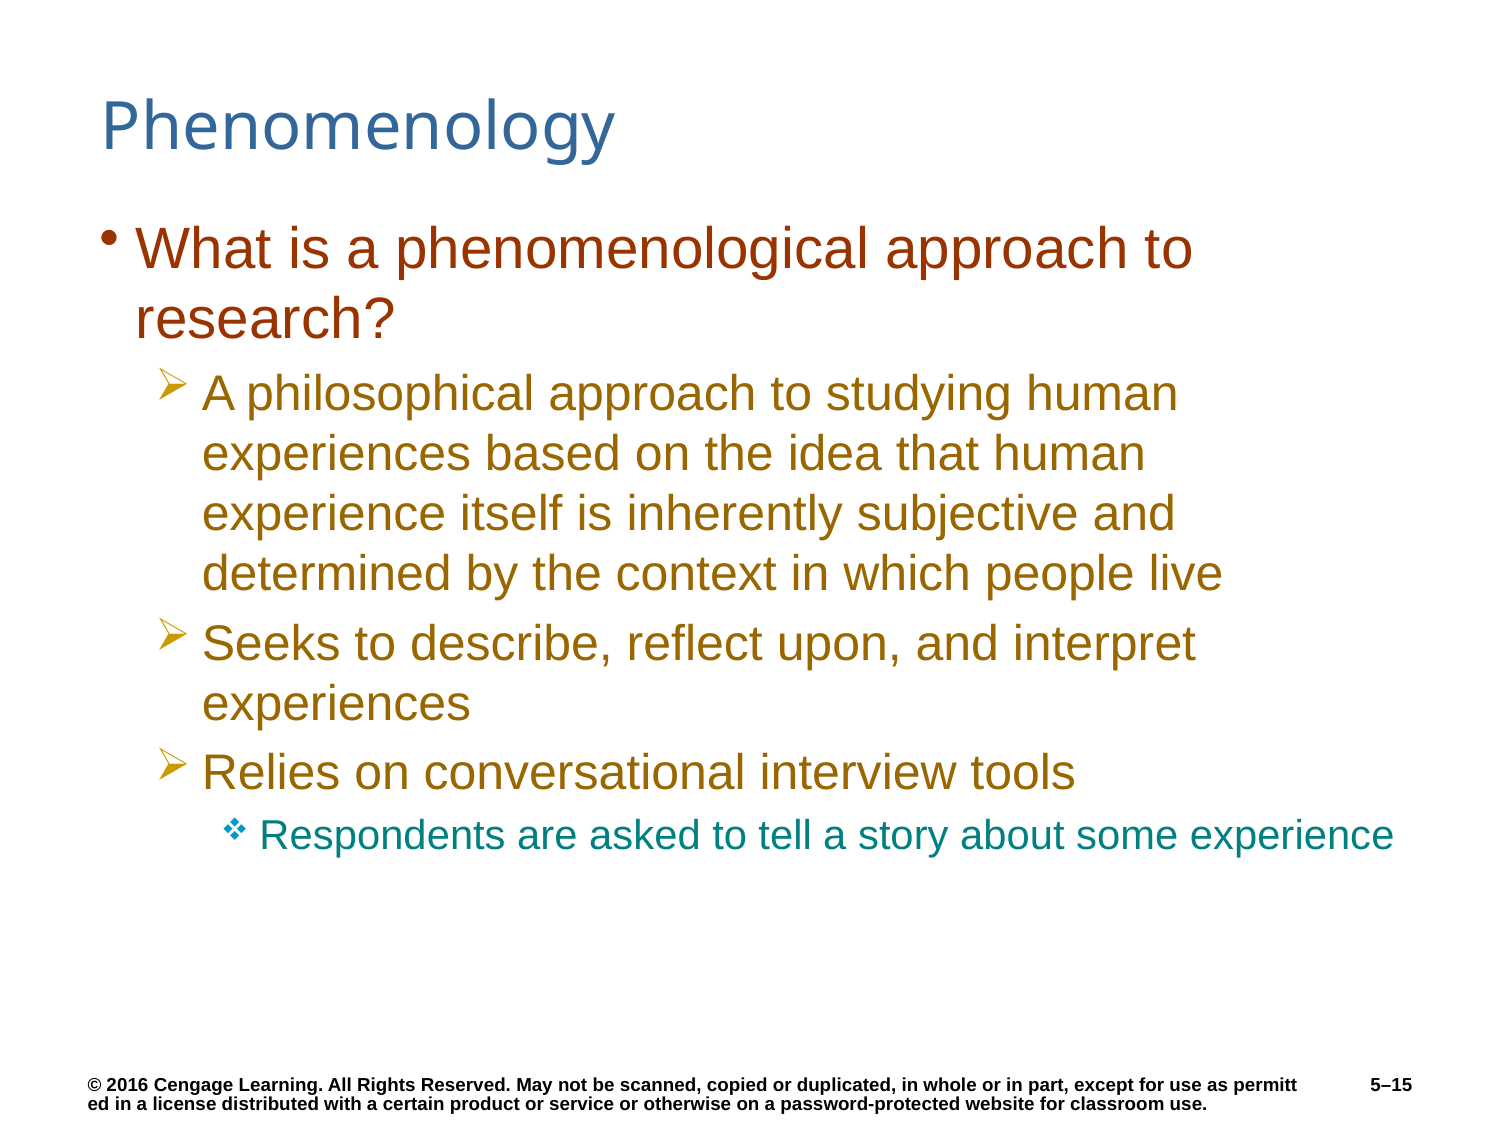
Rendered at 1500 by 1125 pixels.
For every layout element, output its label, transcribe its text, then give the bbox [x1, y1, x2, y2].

footer © 2016 Cengage Learning. All Rights Reserved. May not be scanned, copied or duplicated, in whole or in part, except for use as permitted in a license distributed with a certain product or service or otherwise on a password-protected website for classroom use. [87, 1057, 1050, 1103]
slide_number 5–15 [1050, 1042, 1413, 1103]
title Phenomenology [85, 75, 1411, 171]
list What is a phenomenological approach to research? A philosophical approach to studying human experiences based on the idea that human experience itself is inherently subjective and determined by the context in which people live Seeks to describe, reflect upon, and interpret experiences Relies on conversational interview tools Respondents are asked to tell a story about some experience [84, 202, 1414, 1013]
